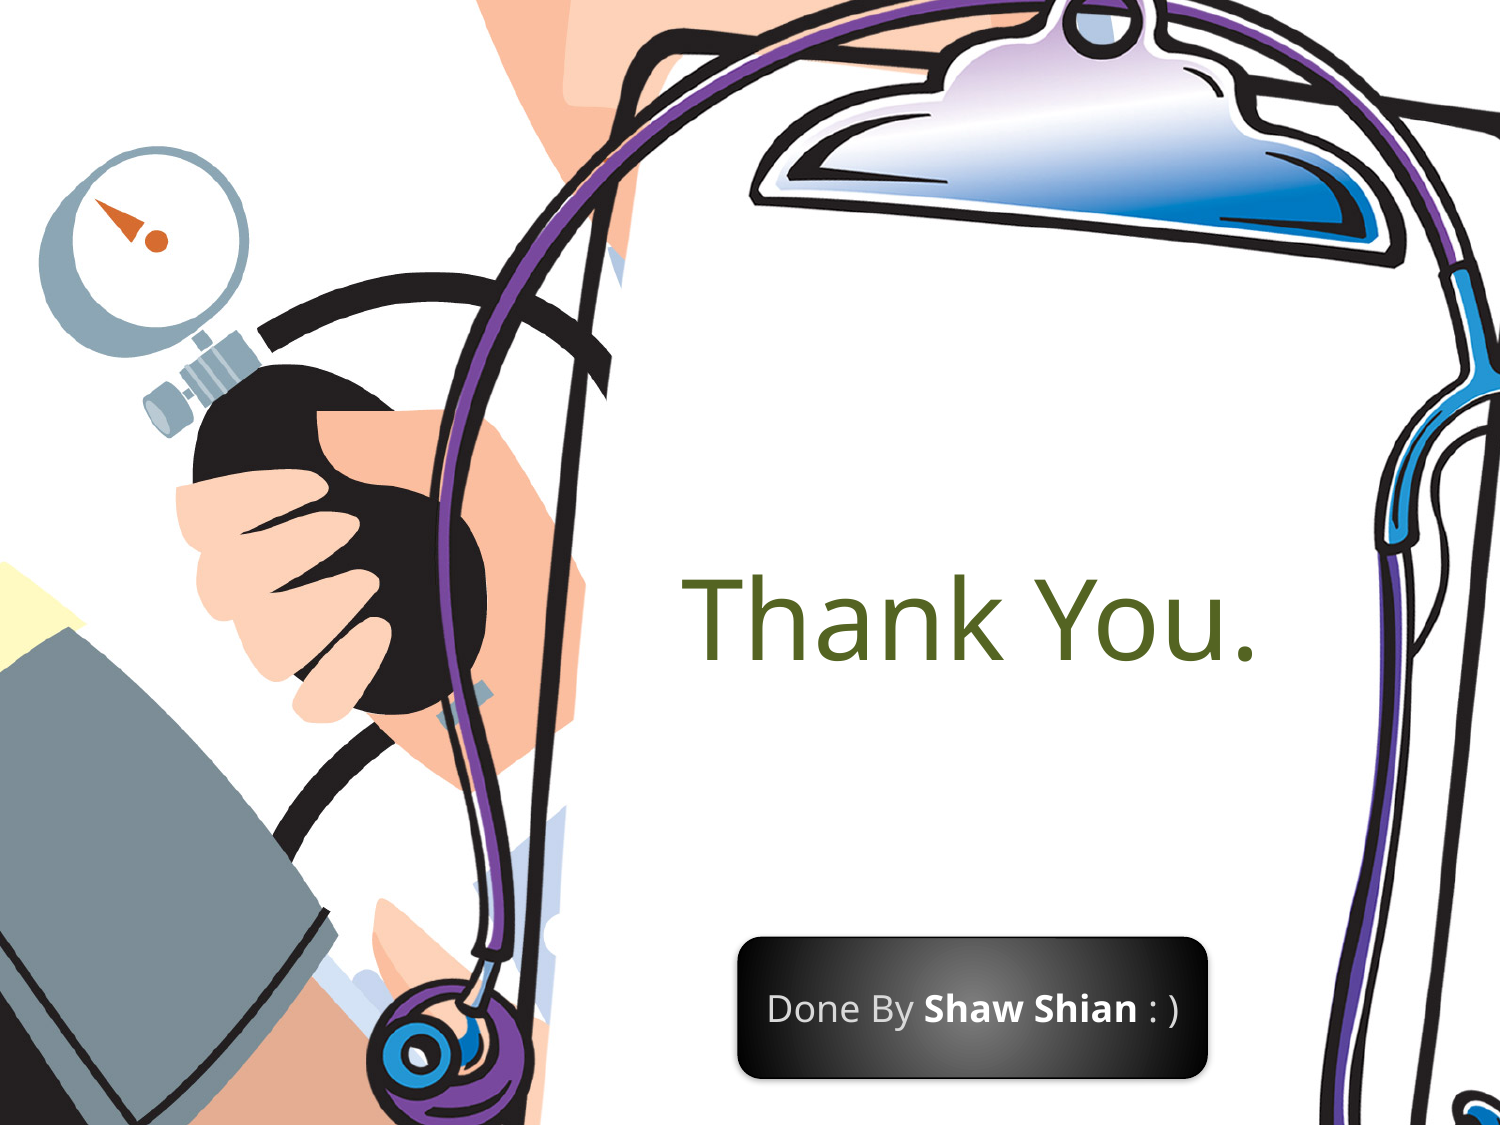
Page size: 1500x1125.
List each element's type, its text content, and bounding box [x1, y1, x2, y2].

picture [0, 0, 1500, 1125]
text_box Done By Shaw Shian : ) [737, 936, 1208, 1079]
title Thank You. [527, 433, 1416, 798]
